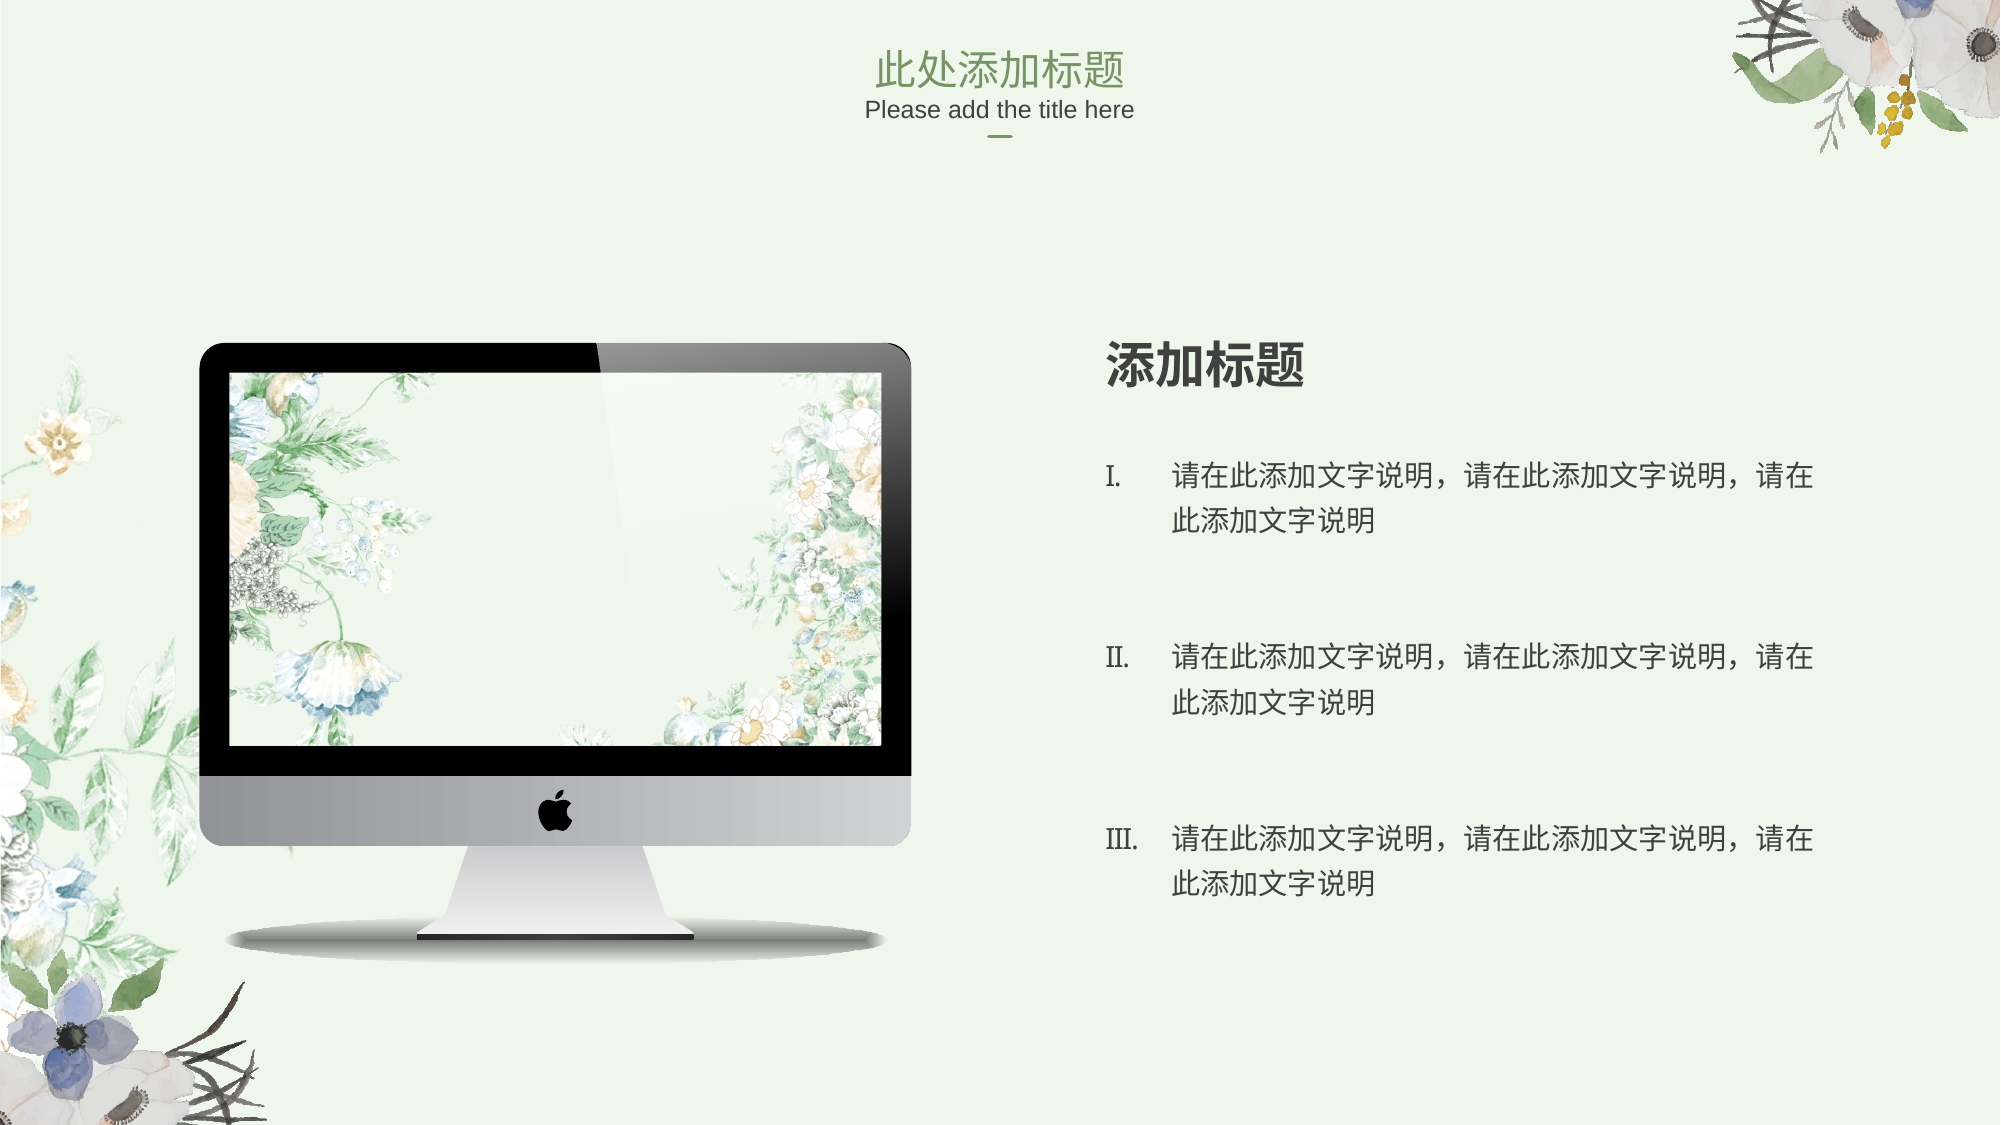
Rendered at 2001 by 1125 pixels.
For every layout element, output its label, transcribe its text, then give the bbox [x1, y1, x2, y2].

text_box 请在此添加文字说明，请在此添加文字说明，请在此添加文字说明 请在此添加文字说明，请在此添加文字说明，请在此添加文字说明 请在此添加文字说明，请在此添加文字说明，请在此添加文字说明 [1090, 439, 1851, 954]
text_box Please add the title here [749, 85, 1251, 131]
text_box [199, 342, 912, 964]
text_box 添加标题 [1090, 325, 1333, 401]
text_box 此处添加标题 [858, 36, 1142, 85]
picture [0, 0, 2000, 1125]
